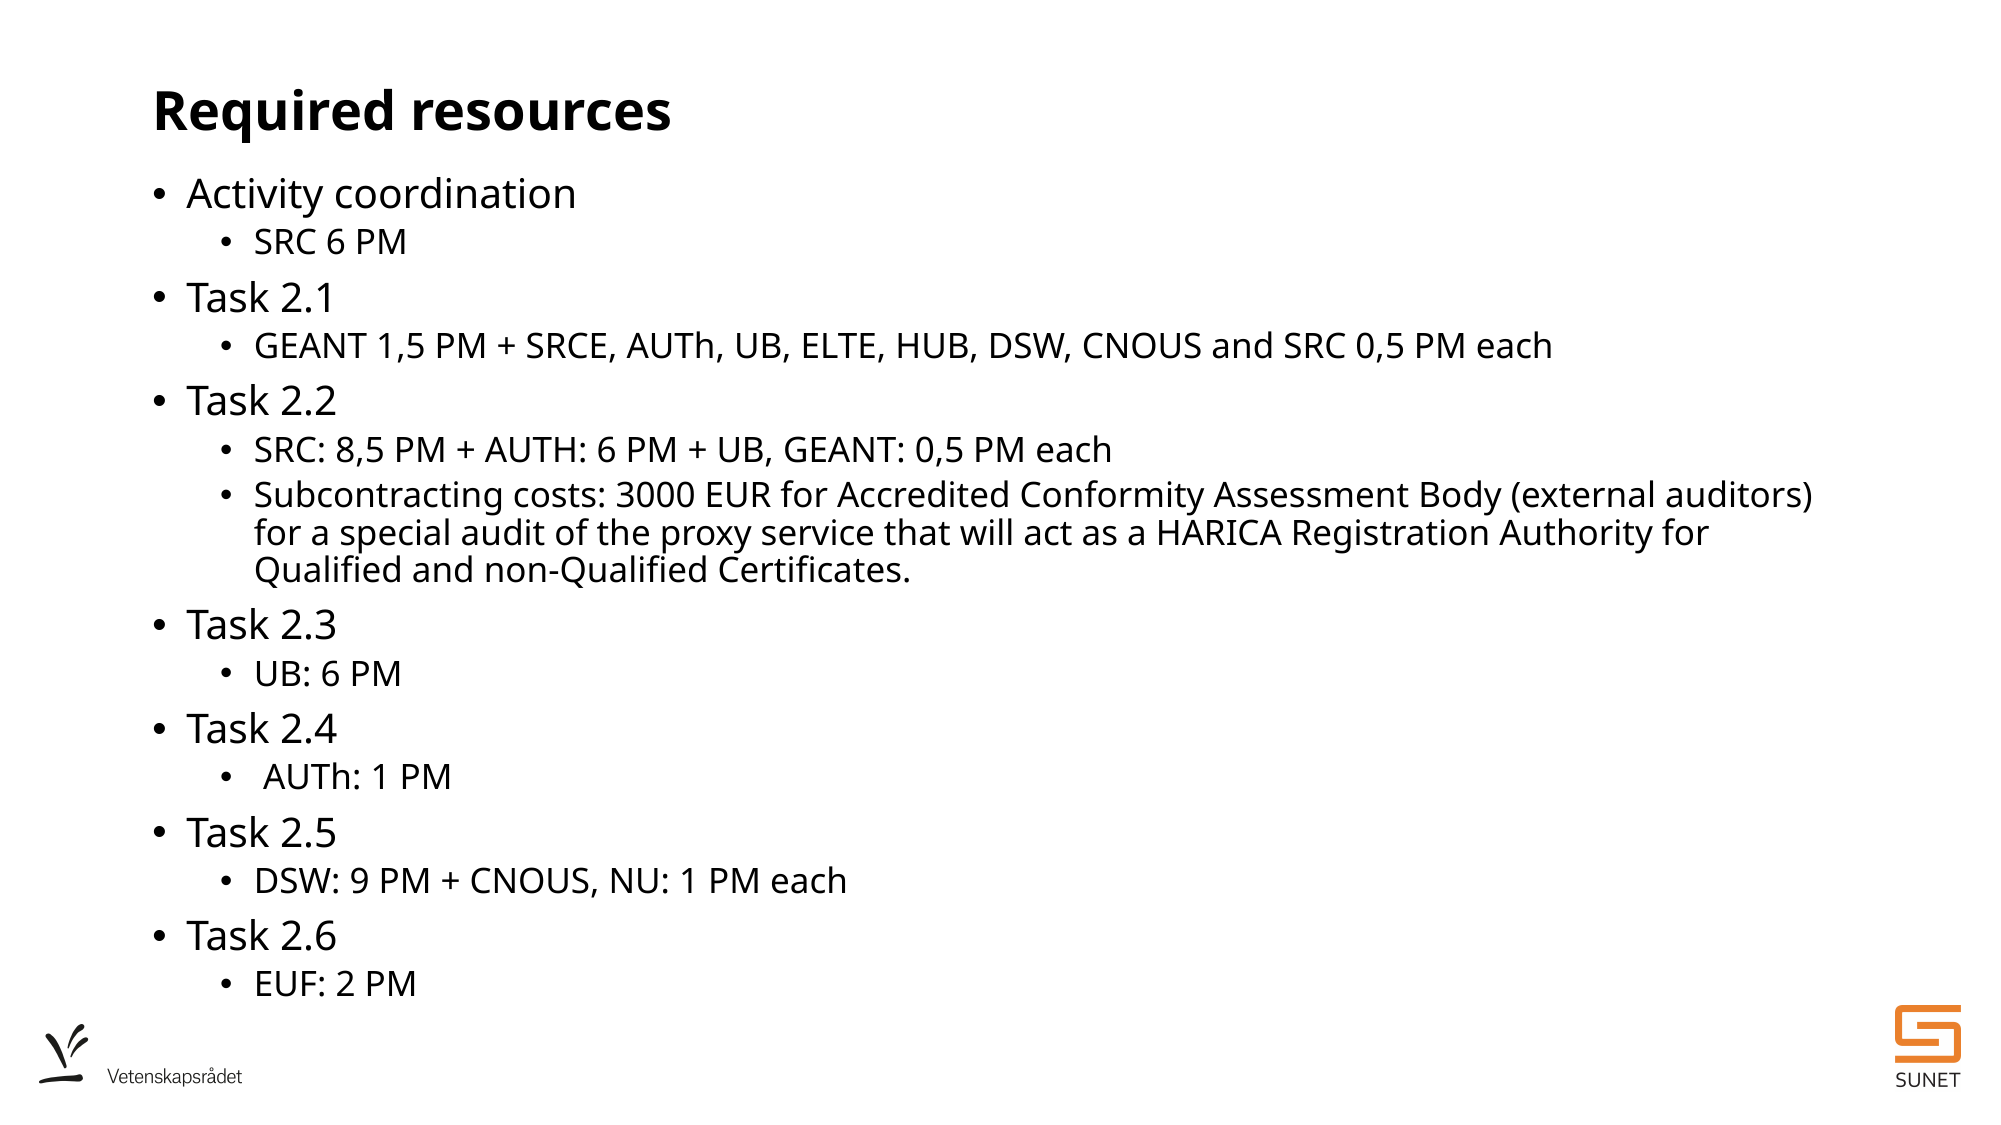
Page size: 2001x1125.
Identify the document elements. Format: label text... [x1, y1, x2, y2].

picture [1895, 1005, 1961, 1092]
picture [39, 1024, 242, 1087]
list Activity coordination SRC 6 PM Task 2.1 GEANT 1,5 PM + SRCE, AUTh, UB, ELTE, HUB, DSW, CNOUS and SRC 0,5 PM each Task 2.2 SRC: 8,5 PM + AUTH: 6 PM + UB, GEANT: 0,5 PM each Subcontracting costs: 3000 EUR for Accredited Conformity Assessment Body (external auditors) for a special audit of the proxy service that will act as a HARICA Registration Authority for Qualified and non-Qualified Certificates. Task 2.3 UB: 6 PM Task 2.4 AUTh: 1 PM Task 2.5 DSW: 9 PM + CNOUS, NU: 1 PM each Task 2.6 EUF: 2 PM [137, 166, 1863, 1014]
title Required resources [137, 59, 1863, 166]
